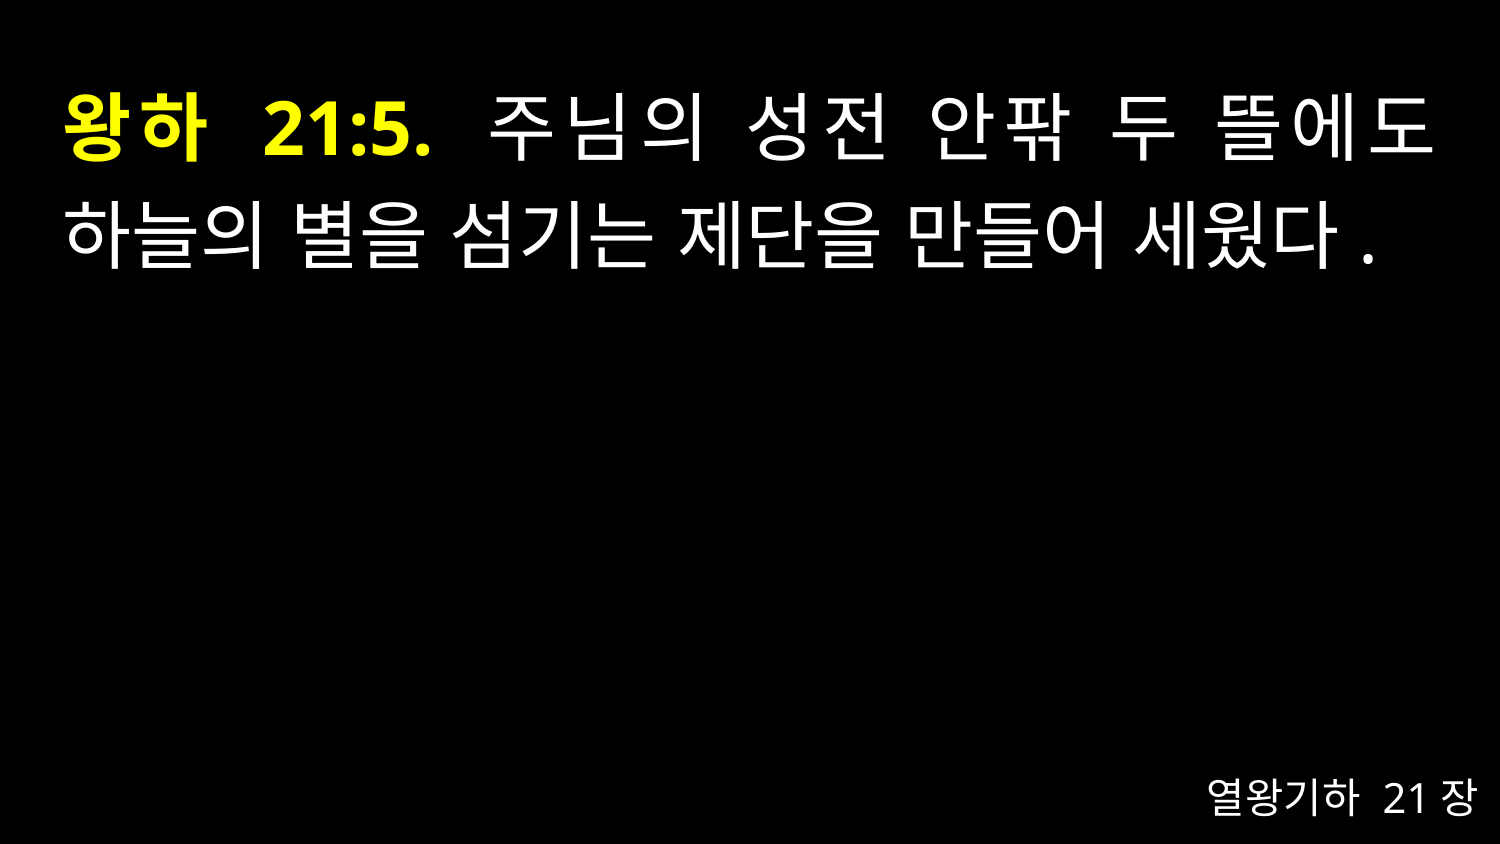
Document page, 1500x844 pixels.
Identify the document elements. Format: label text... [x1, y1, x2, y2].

title 왕하 21:5. 주님의 성전 안팎 두 뜰에도 하늘의 별을 섬기는 제단을 만들어 세웠다. [0, 0, 1500, 844]
subtitle 열왕기하 21장 [916, 770, 1500, 844]
